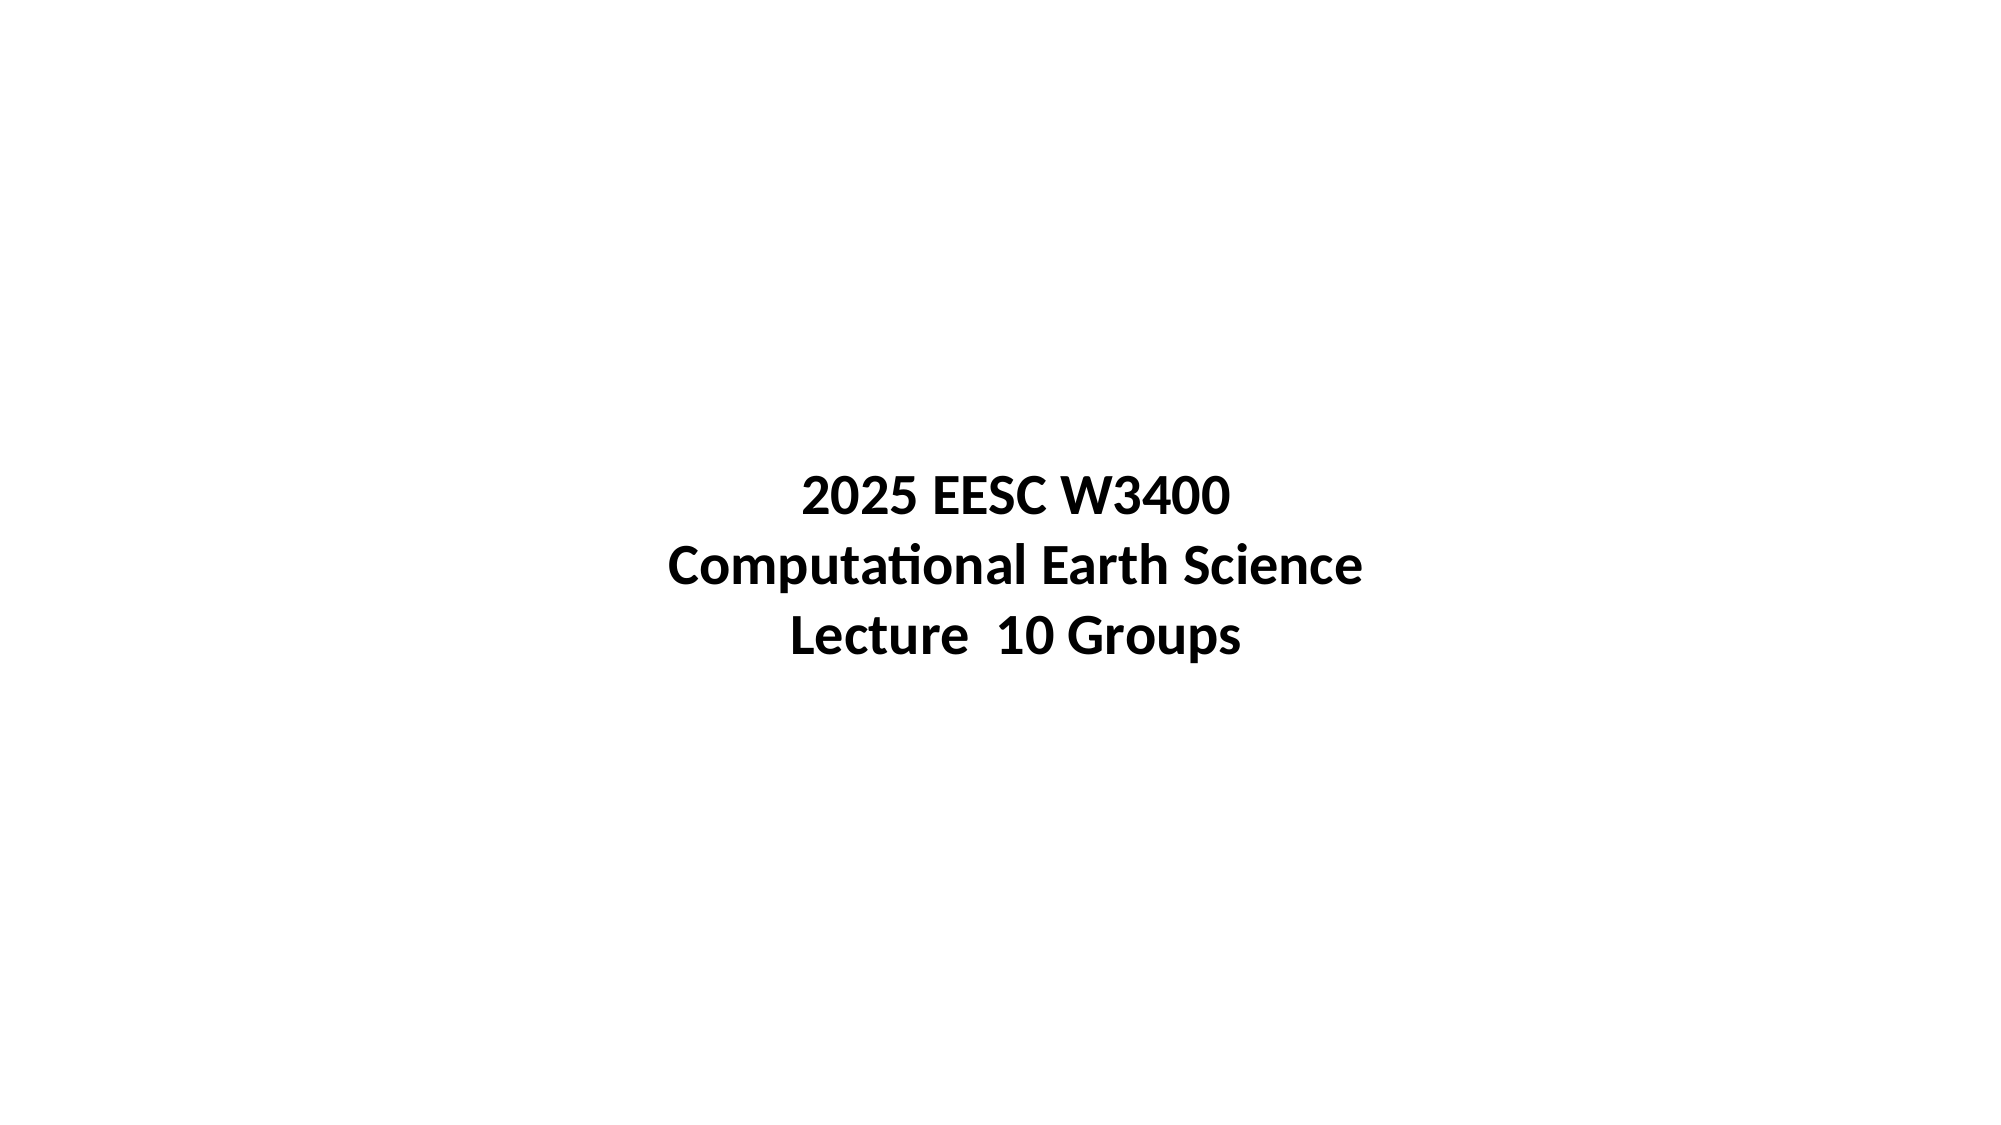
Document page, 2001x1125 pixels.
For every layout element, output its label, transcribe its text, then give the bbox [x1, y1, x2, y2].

text_box 2025 EESC W3400 Computational Earth Science Lecture 10 Groups [130, 448, 1902, 674]
